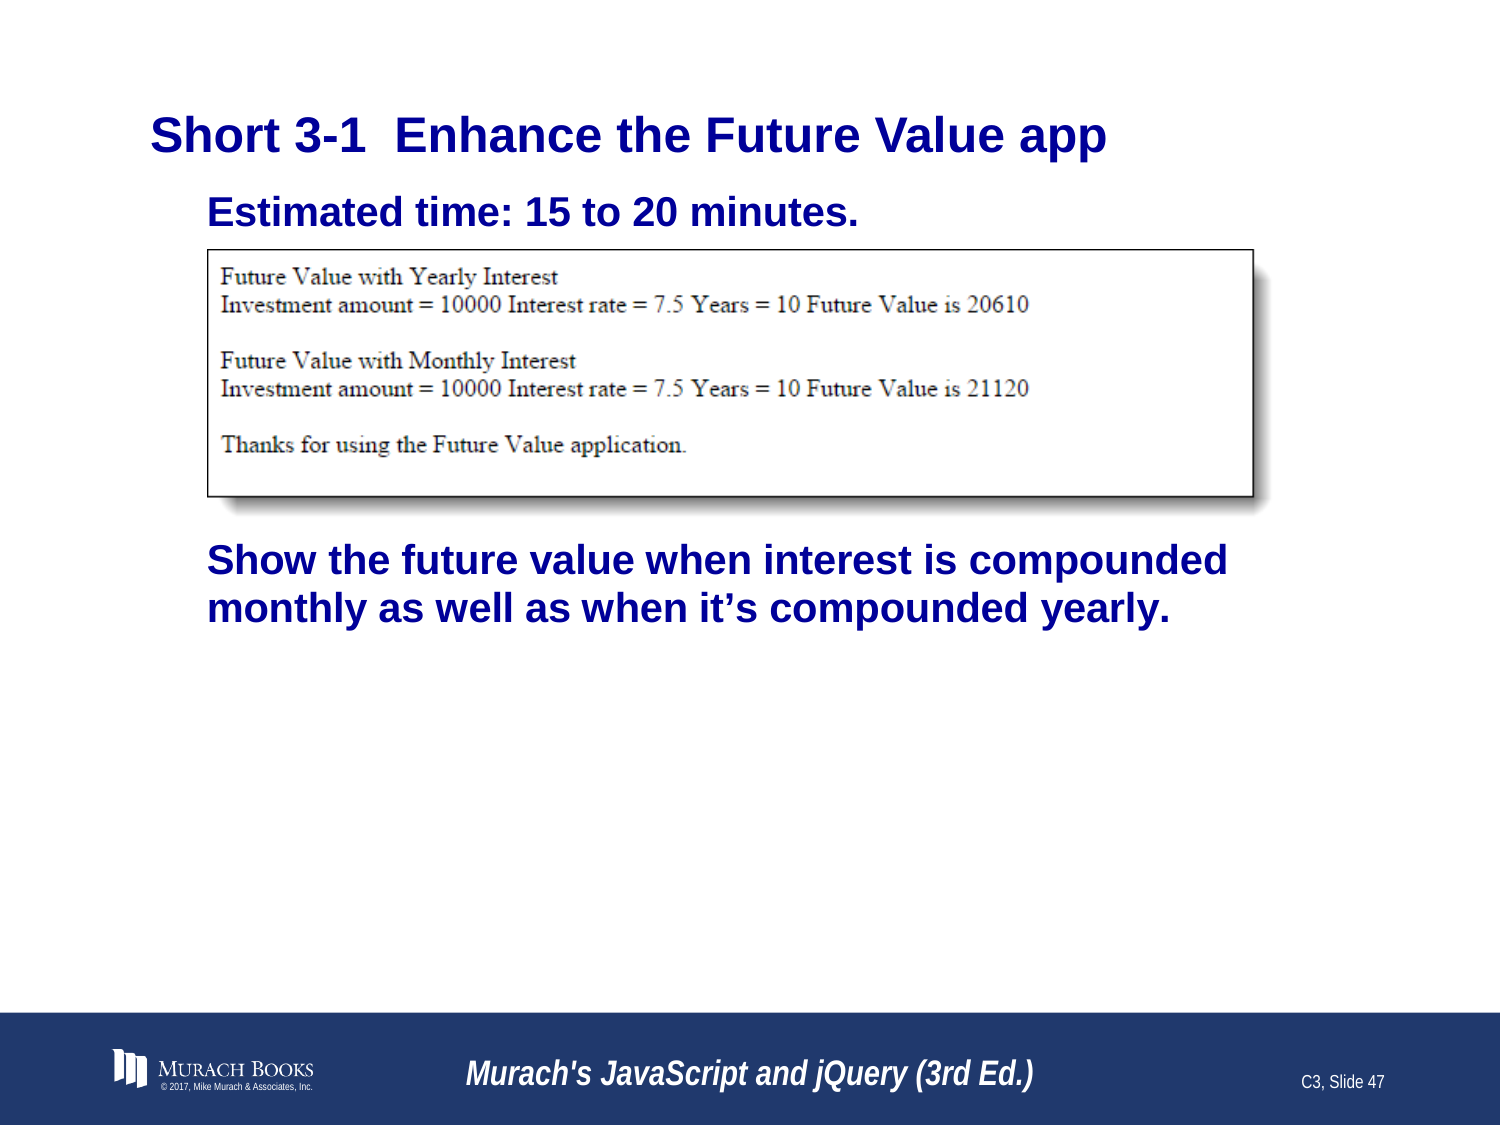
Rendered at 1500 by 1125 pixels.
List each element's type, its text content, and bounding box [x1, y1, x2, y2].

footer © 2017, Mike Murach & Associates, Inc. [12, 1025, 463, 1100]
slide_number Murach's JavaScript and jQuery (3rd Ed.) [463, 1025, 1050, 1100]
slide_number C3, Slide 47 [1087, 1025, 1400, 1100]
title Short 3-1 Enhance the Future Value app [150, 102, 1350, 164]
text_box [149, 169, 1347, 711]
